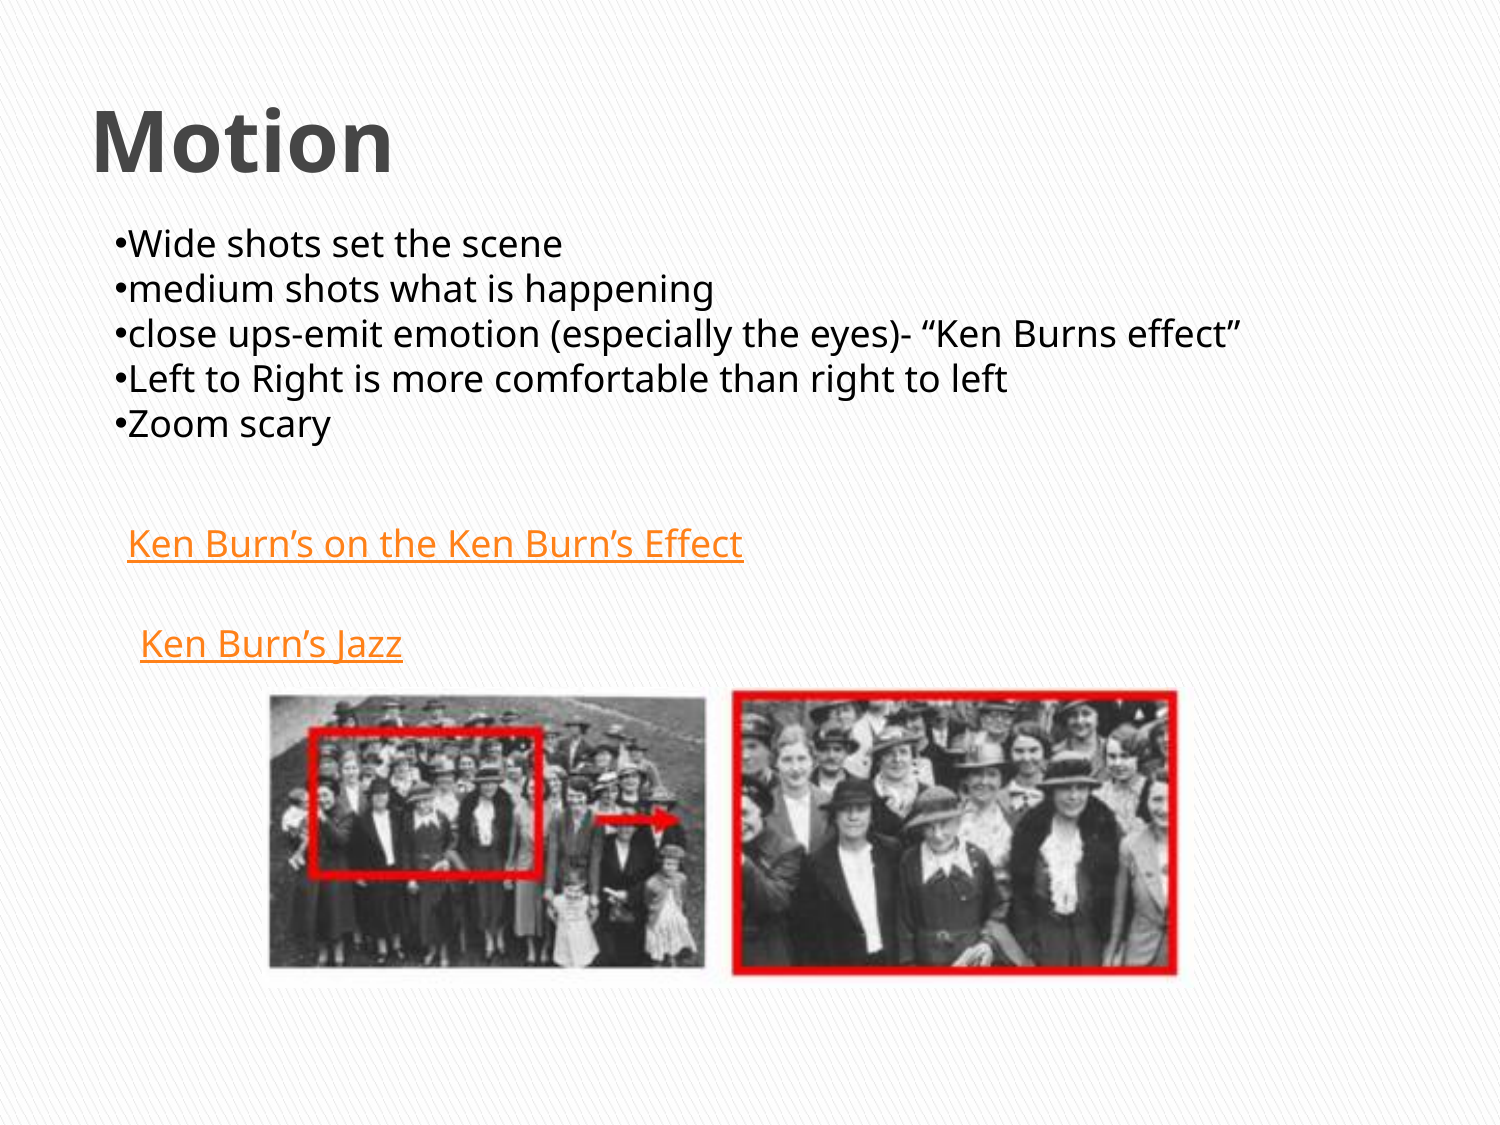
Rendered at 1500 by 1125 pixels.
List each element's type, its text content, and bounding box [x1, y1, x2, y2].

text_box Wide shots set the scene medium shots what is happening close ups-emit emotion (especially the eyes)- “Ken Burns effect” Left to Right is more comfortable than right to left Zoom scary [99, 212, 1300, 498]
text_box Ken Burn’s on the Ken Burn’s Effect [112, 512, 1088, 579]
text_box Ken Burn’s Jazz [125, 612, 925, 679]
picture [262, 687, 1194, 988]
title Motion [75, 44, 1425, 233]
